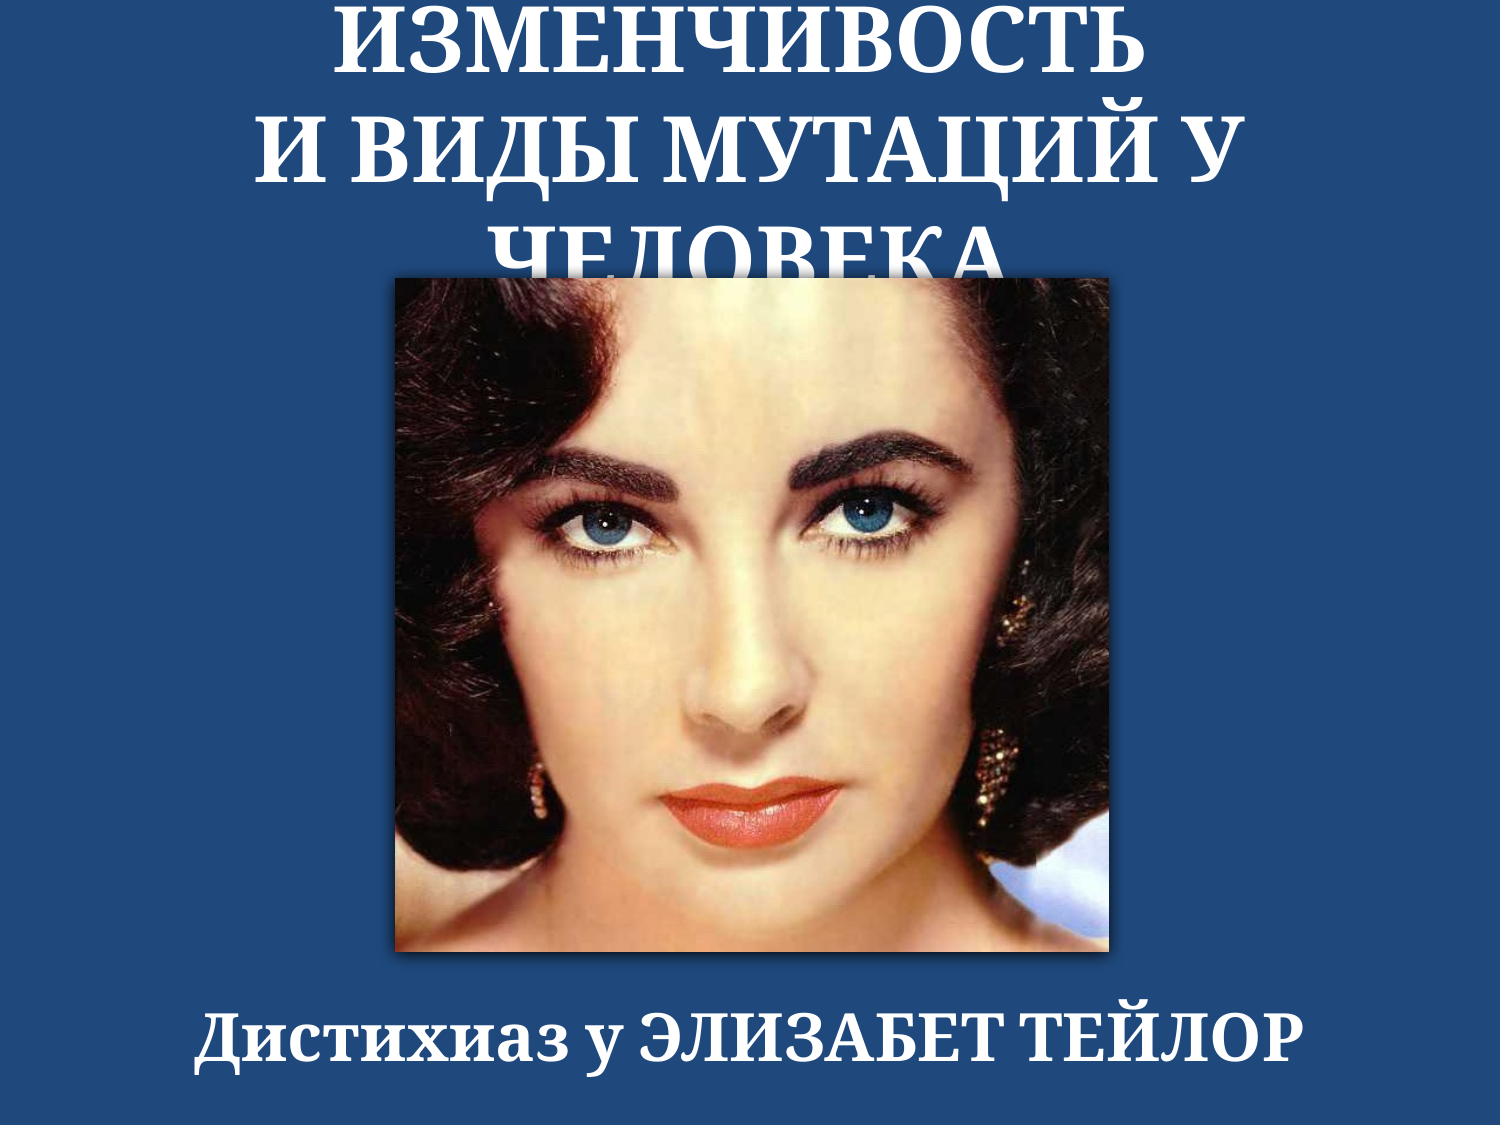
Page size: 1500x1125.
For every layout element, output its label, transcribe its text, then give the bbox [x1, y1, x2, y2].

title ИЗМЕНЧИВОСТЬ И ВИДЫ МУТАЦИЙ У ЧЕЛОВЕКА [0, 0, 1500, 291]
subtitle Дистихиаз у ЭЛИЗАБЕТ ТЕЙЛОР [0, 987, 1500, 1125]
picture [395, 278, 1109, 952]
